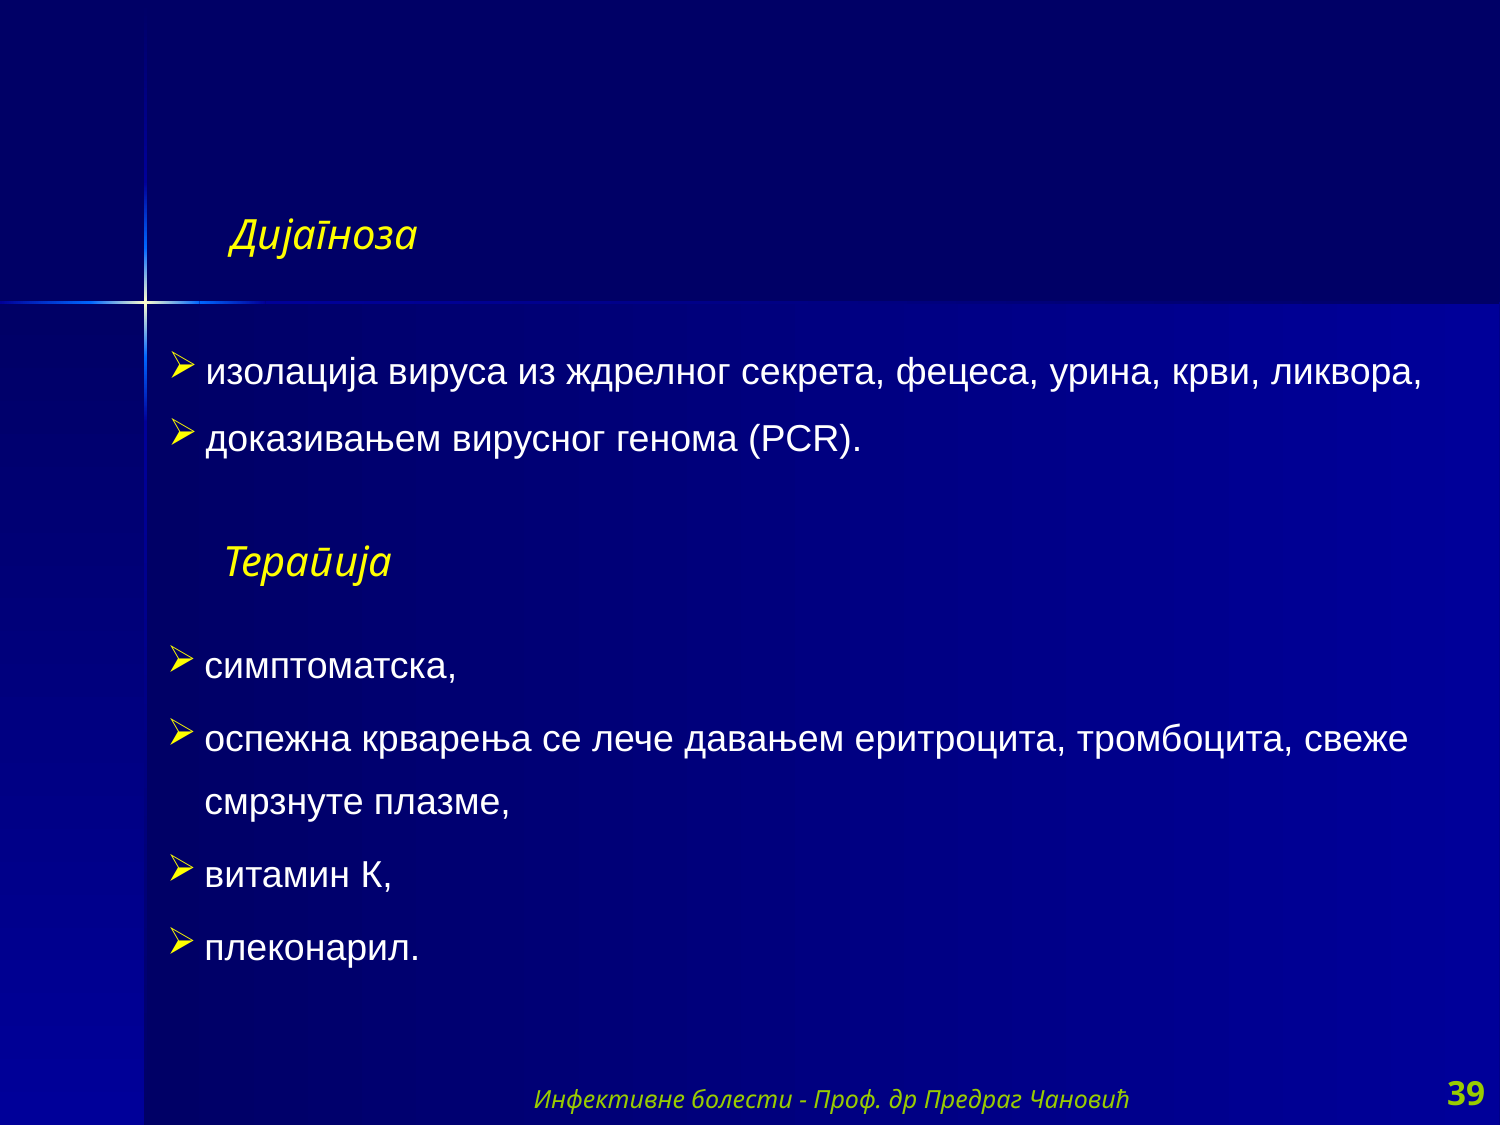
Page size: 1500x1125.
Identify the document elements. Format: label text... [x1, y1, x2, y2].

slide_number 39 [1345, 1049, 1500, 1125]
text_box Терапија [208, 527, 446, 593]
text_box изолација вируса из ждрелног секрета, фецеса, урина, крви, ликвора, доказивањем вирусног генома (PCR). [153, 316, 1485, 467]
text_box симптоматска, оспежна крварења се лече давањем еритроцита, тромбоцита, свеже смрзнуте плазме, витамин К, плеконарил. [152, 615, 1466, 976]
text_box Дијагноза [216, 200, 474, 266]
footer Инфективне болести - Проф. др Предраг Чановић [430, 1049, 1235, 1125]
